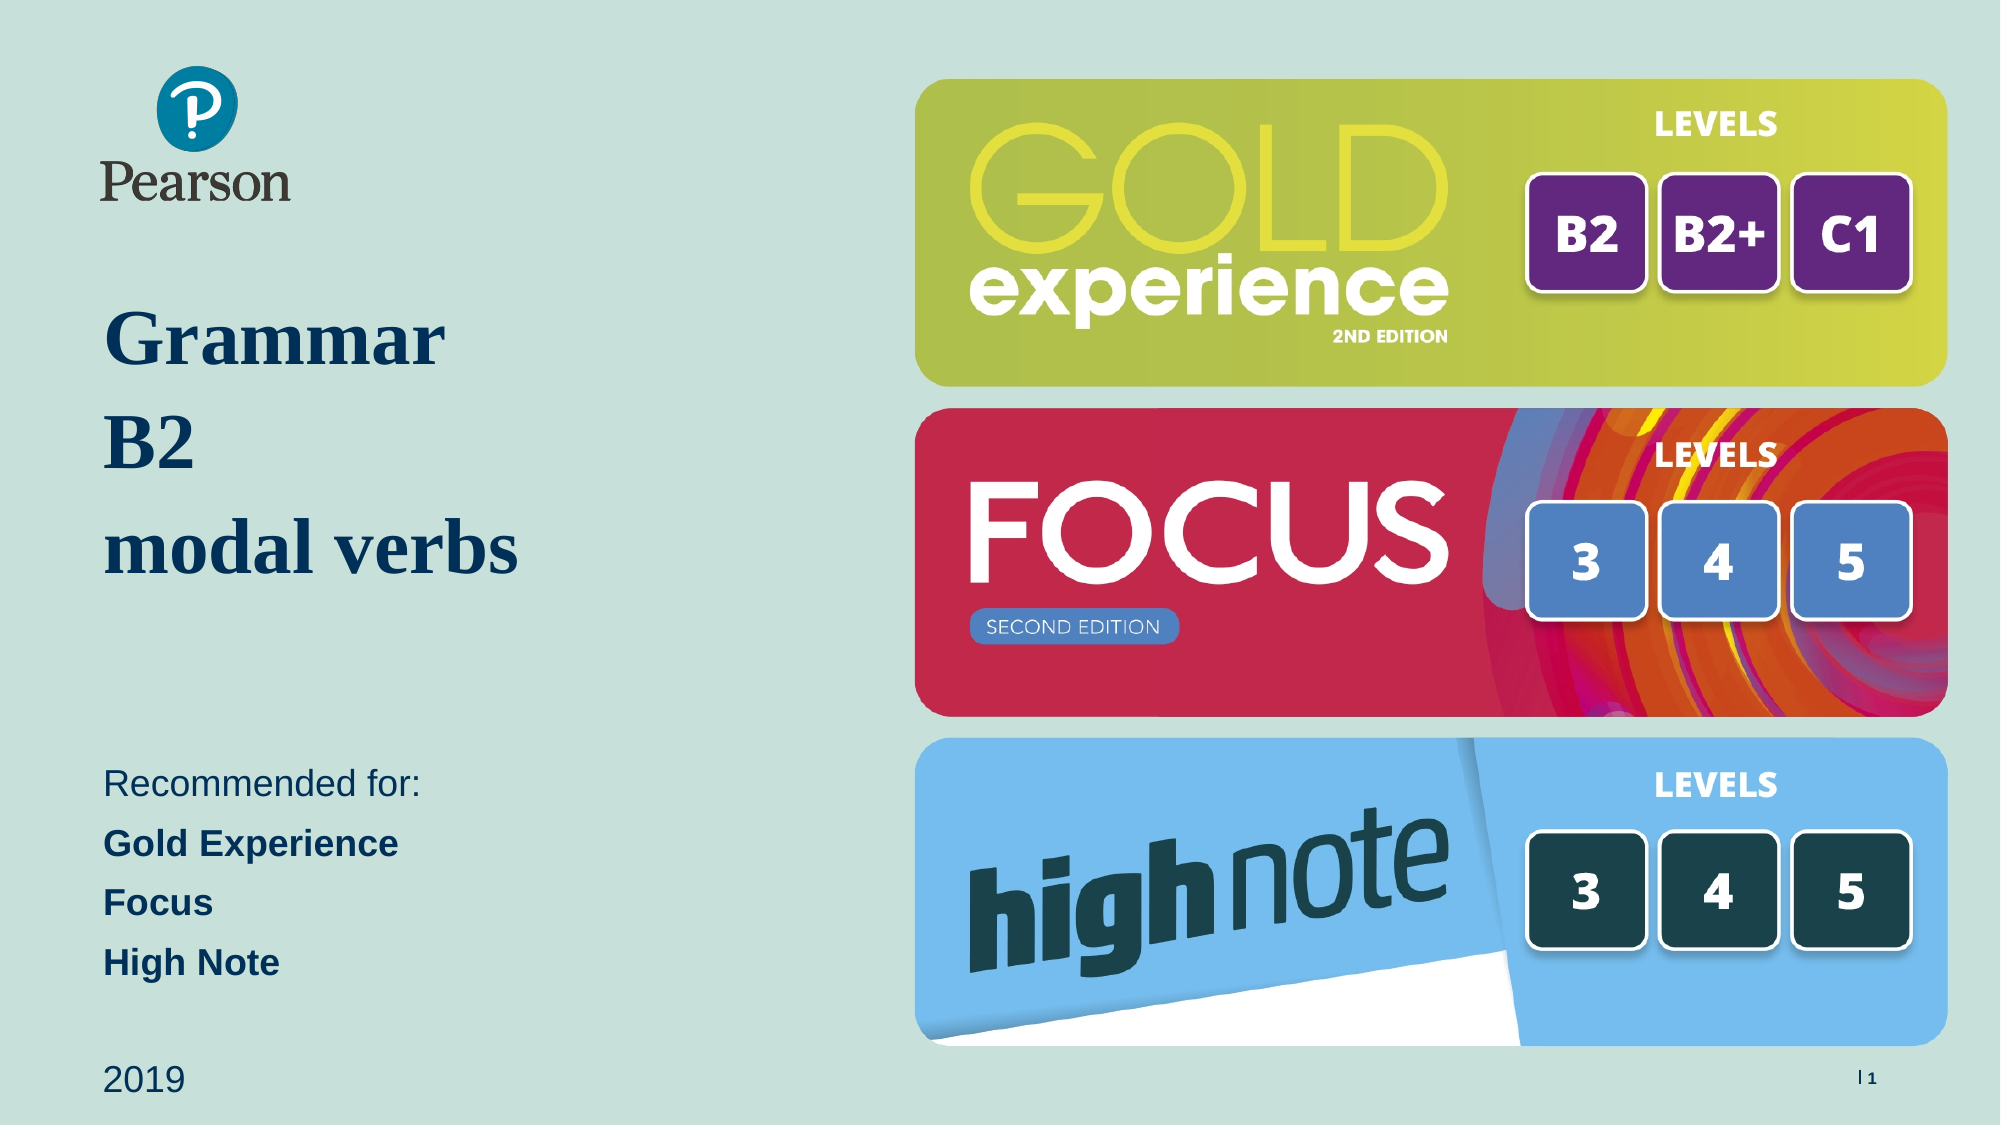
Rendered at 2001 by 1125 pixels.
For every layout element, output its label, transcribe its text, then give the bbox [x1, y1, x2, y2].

text_box Recommended for: Gold Experience Focus High Note [103, 743, 857, 930]
slide_number 1 [1867, 1068, 1896, 1087]
picture [0, 0, 2001, 1125]
title Grammar B2 modal verbs [103, 275, 921, 615]
list 2019 [102, 1045, 970, 1093]
